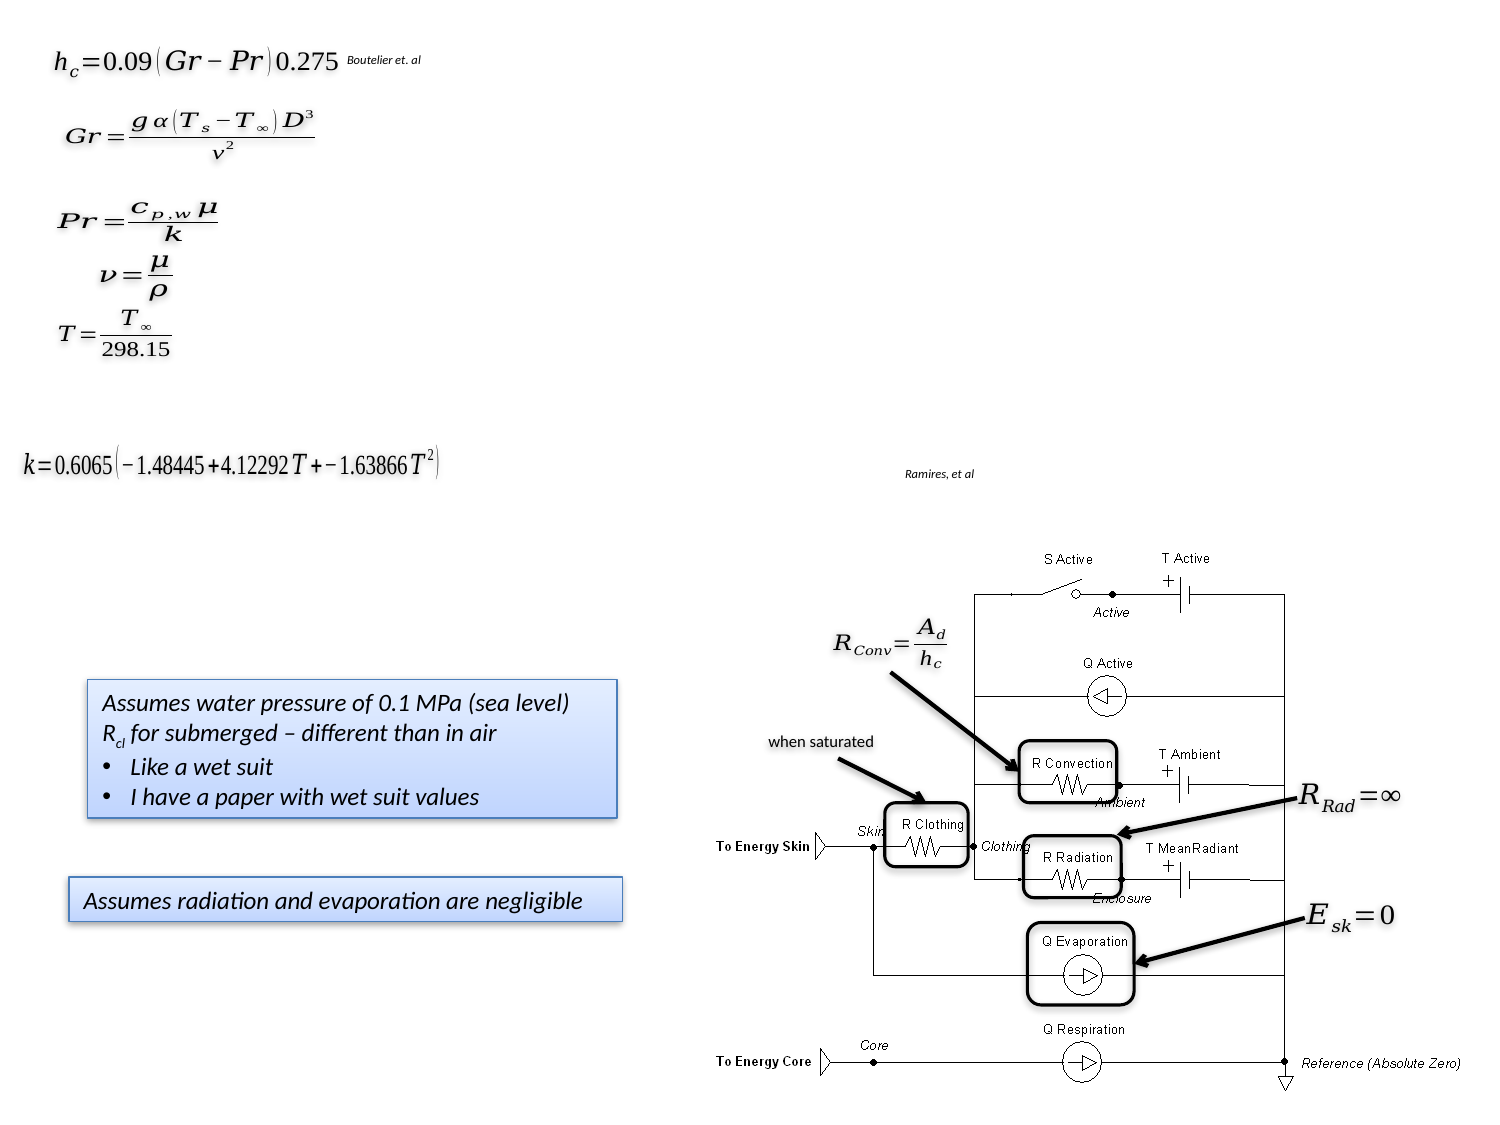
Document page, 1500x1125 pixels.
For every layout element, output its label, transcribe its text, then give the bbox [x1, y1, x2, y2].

text_box Assumes water pressure of 0.1 MPa (sea level) Rcl for submerged – different than in air Like a wet suit I have a paper with wet suit values [87, 679, 618, 819]
text_box Boutelier et. al [332, 44, 436, 75]
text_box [1133, 917, 1305, 964]
picture [671, 522, 1474, 1111]
text_box Ramires, et al [890, 458, 989, 489]
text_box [890, 671, 1020, 772]
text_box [837, 758, 927, 804]
text_box Assumes radiation and evaporation are negligible [68, 876, 623, 922]
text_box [1116, 797, 1298, 836]
